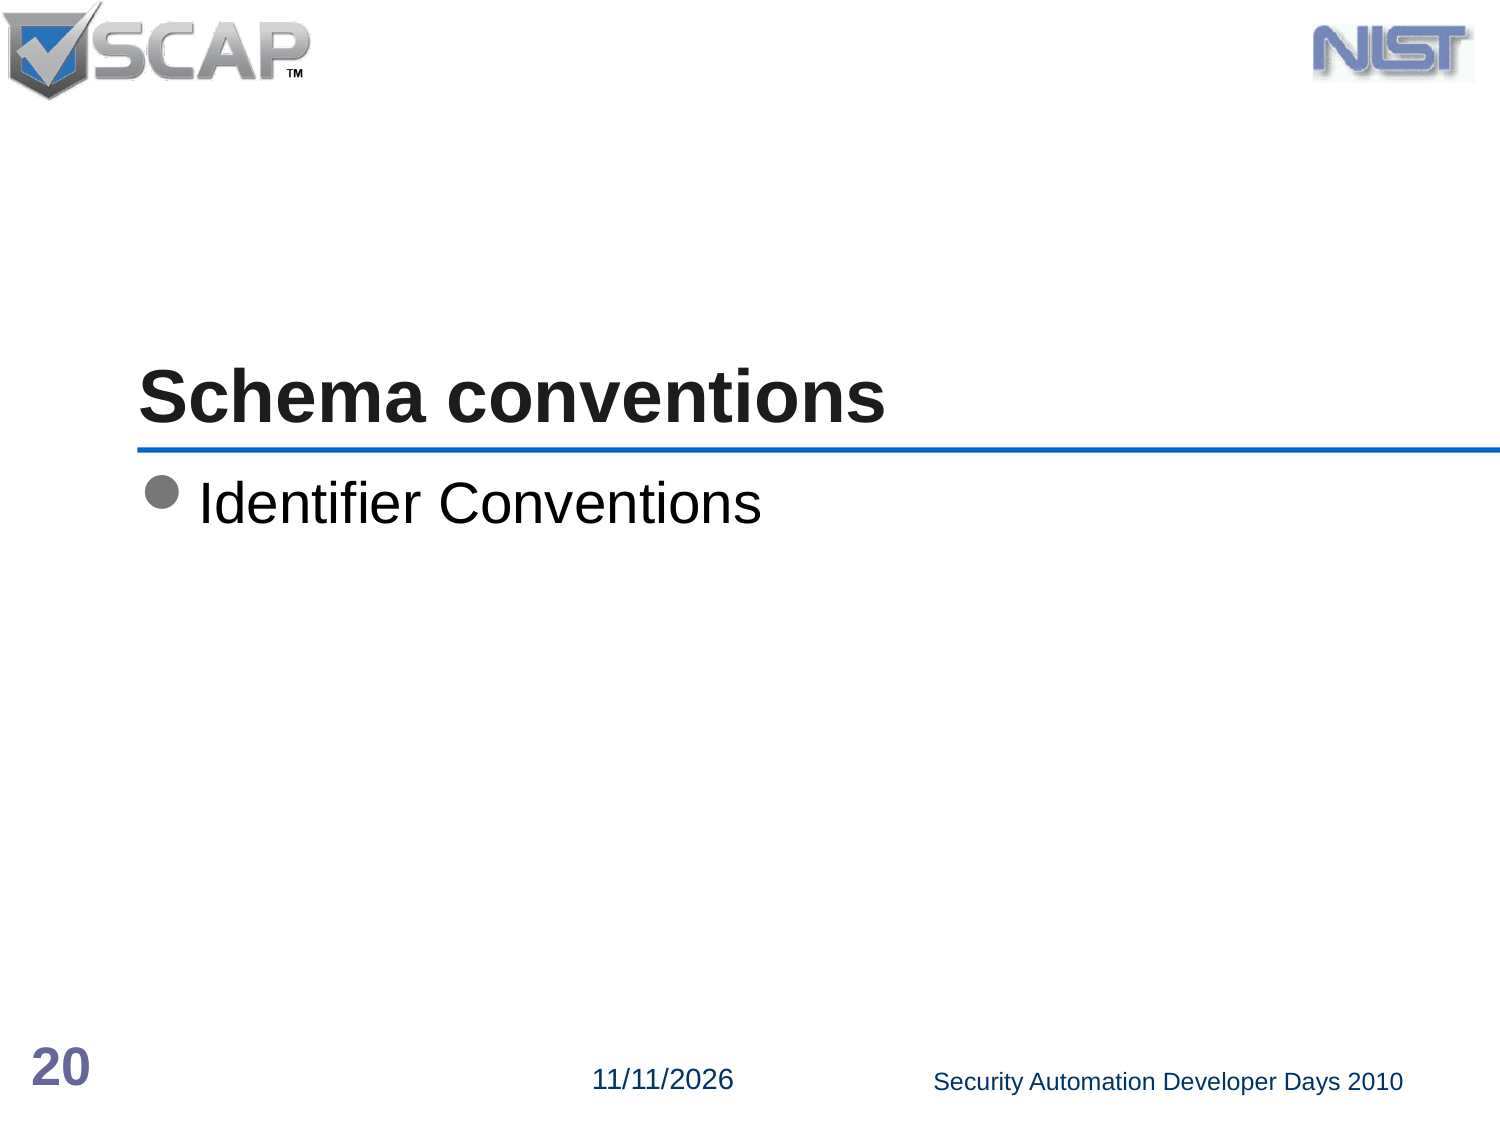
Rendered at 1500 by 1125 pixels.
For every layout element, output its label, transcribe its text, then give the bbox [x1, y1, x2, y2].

title Schema conventions [122, 222, 1399, 447]
footer Security Automation Developer Days 2010 [912, 1024, 1426, 1104]
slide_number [399, 1024, 750, 1104]
slide_number 20 [13, 1023, 111, 1105]
picture [0, 0, 313, 103]
picture [1312, 24, 1475, 83]
list Identifier Conventions [124, 449, 1388, 976]
